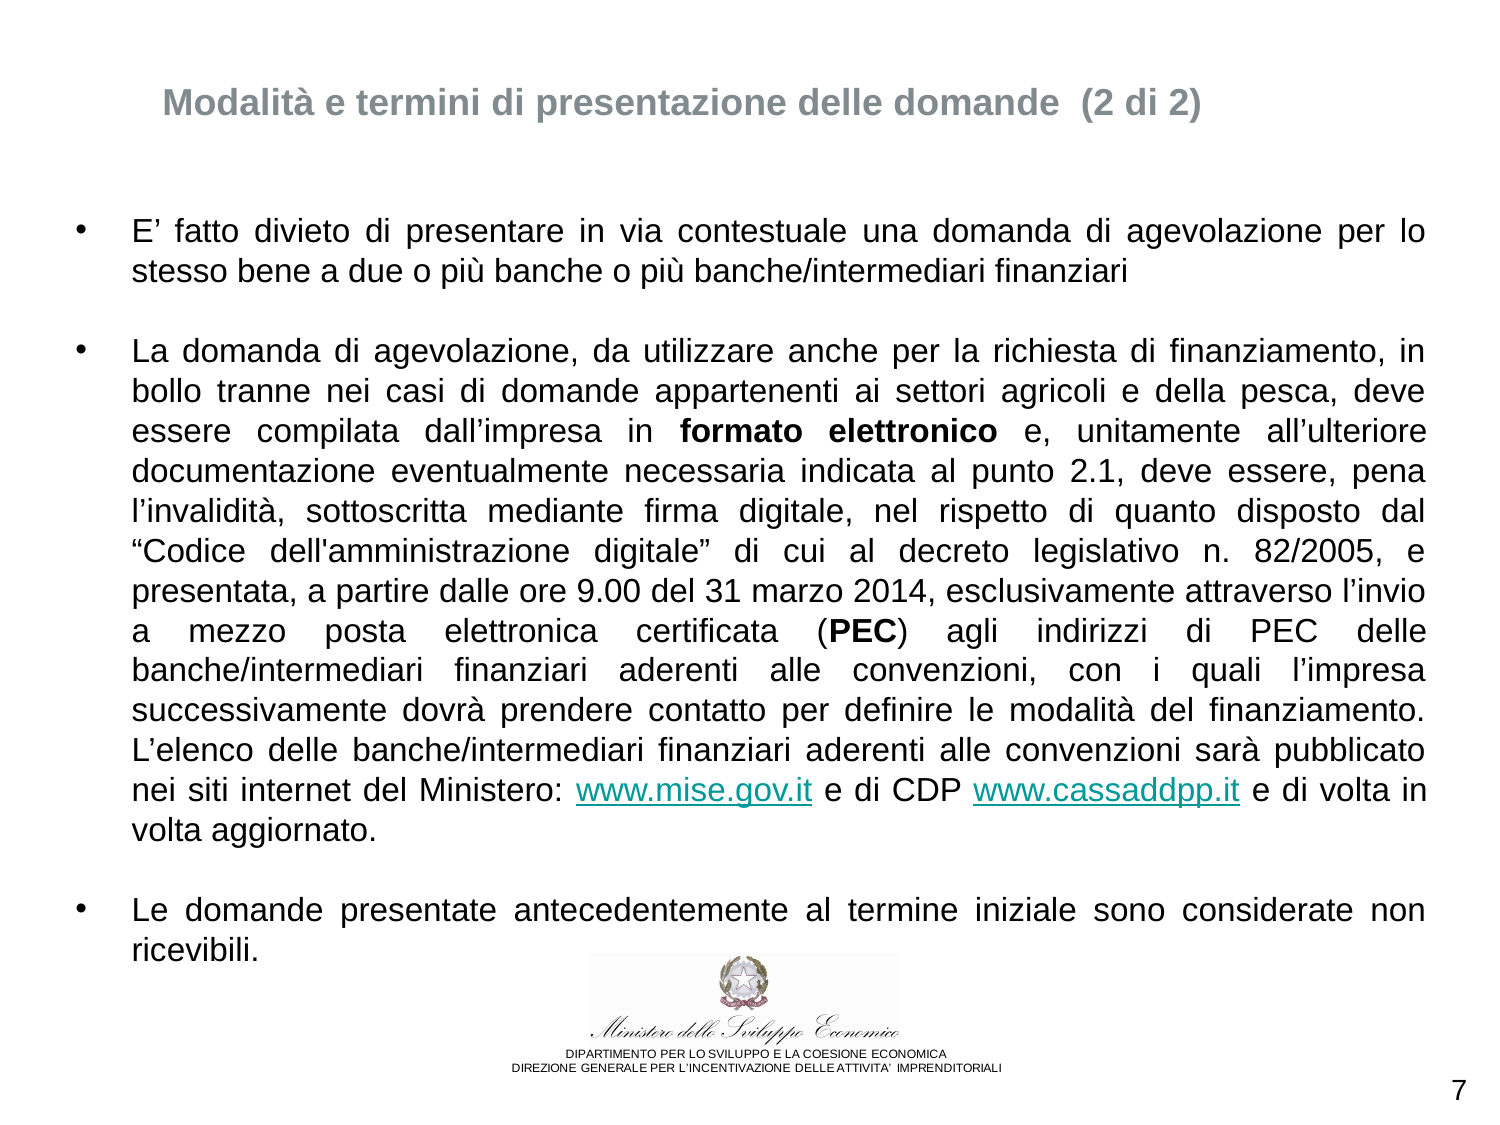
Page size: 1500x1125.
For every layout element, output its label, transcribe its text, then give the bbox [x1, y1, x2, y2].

slide_number 7 [1132, 1063, 1483, 1125]
text_box E’ fatto divieto di presentare in via contestuale una domanda di agevolazione per lo stesso bene a due o più banche o più banche/intermediari finanziari La domanda di agevolazione, da utilizzare anche per la richiesta di finanziamento, in bollo tranne nei casi di domande appartenenti ai settori agricoli e della pesca, deve essere compilata dall’impresa in formato elettronico e, unitamente all’ulteriore documentazione eventualmente necessaria indicata al punto 2.1, deve essere, pena l’invalidità, sottoscritta mediante firma digitale, nel rispetto di quanto disposto dal “Codice dell'amministrazione digitale” di cui al decreto legislativo n. 82/2005, e presentata, a partire dalle ore 9.00 del 31 marzo 2014, esclusivamente attraverso l’invio a mezzo posta elettronica certificata (PEC) agli indirizzi di PEC delle banche/intermediari finanziari aderenti alle convenzioni, con i quali l’impresa successivamente dovrà prendere contatto per definire le modalità del finanziamento. L’elenco delle banche/intermediari finanziari aderenti alle convenzioni sarà pubblicato nei siti internet del Ministero: www.mise.gov.it e di CDP www.cassaddpp.it e di volta in volta aggiornato. Le domande presentate antecedentemente al termine iniziale sono considerate non ricevibili. [60, 112, 1443, 976]
text_box Modalità e termini di presentazione delle domande (2 di 2) [147, 71, 1376, 131]
picture [265, 952, 1247, 1087]
